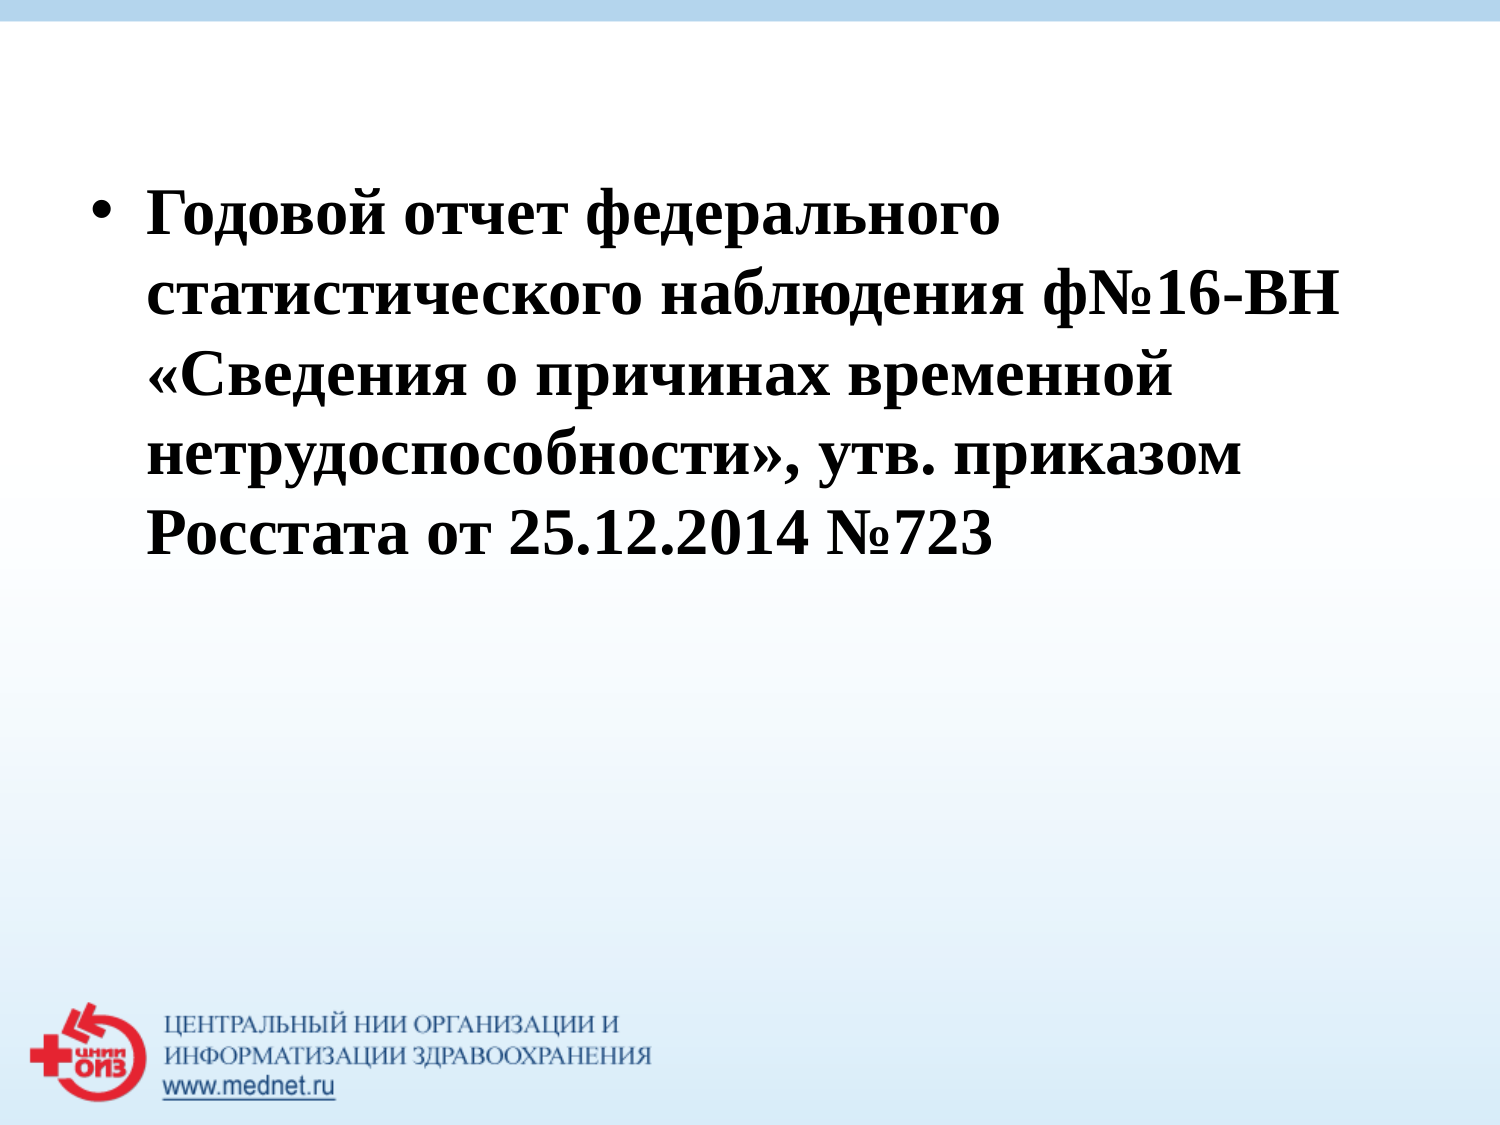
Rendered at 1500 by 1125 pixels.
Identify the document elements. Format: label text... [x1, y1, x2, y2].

list Годовой отчет федерального статистического наблюдения ф№16-ВН «Сведения о причинах временной нетрудоспособности», утв. приказом Росстата от 25.12.2014 №723 [75, 160, 1400, 963]
picture [0, 0, 1500, 1125]
